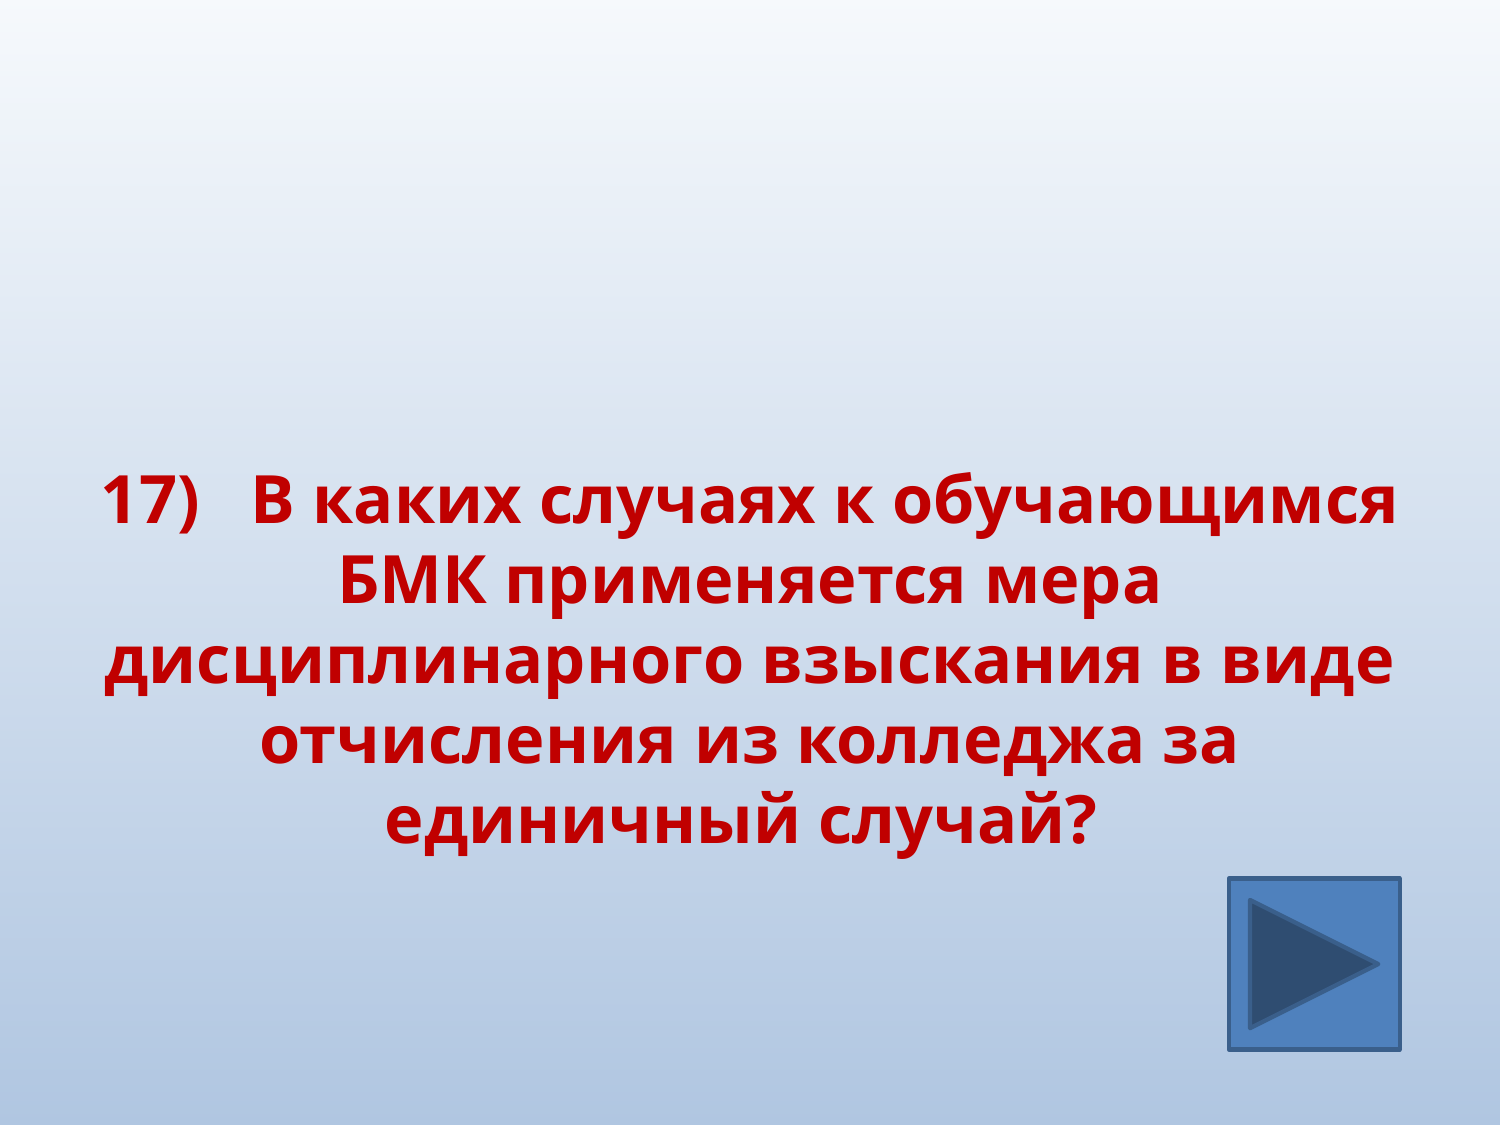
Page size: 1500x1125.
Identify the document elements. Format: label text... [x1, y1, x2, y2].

text_box [1227, 876, 1402, 1052]
list 17) В каких случаях к обучающимся БМК применяется мера дисциплинарного взыскания в виде отчисления из колледжа за единичный случай? [75, 262, 1425, 1005]
